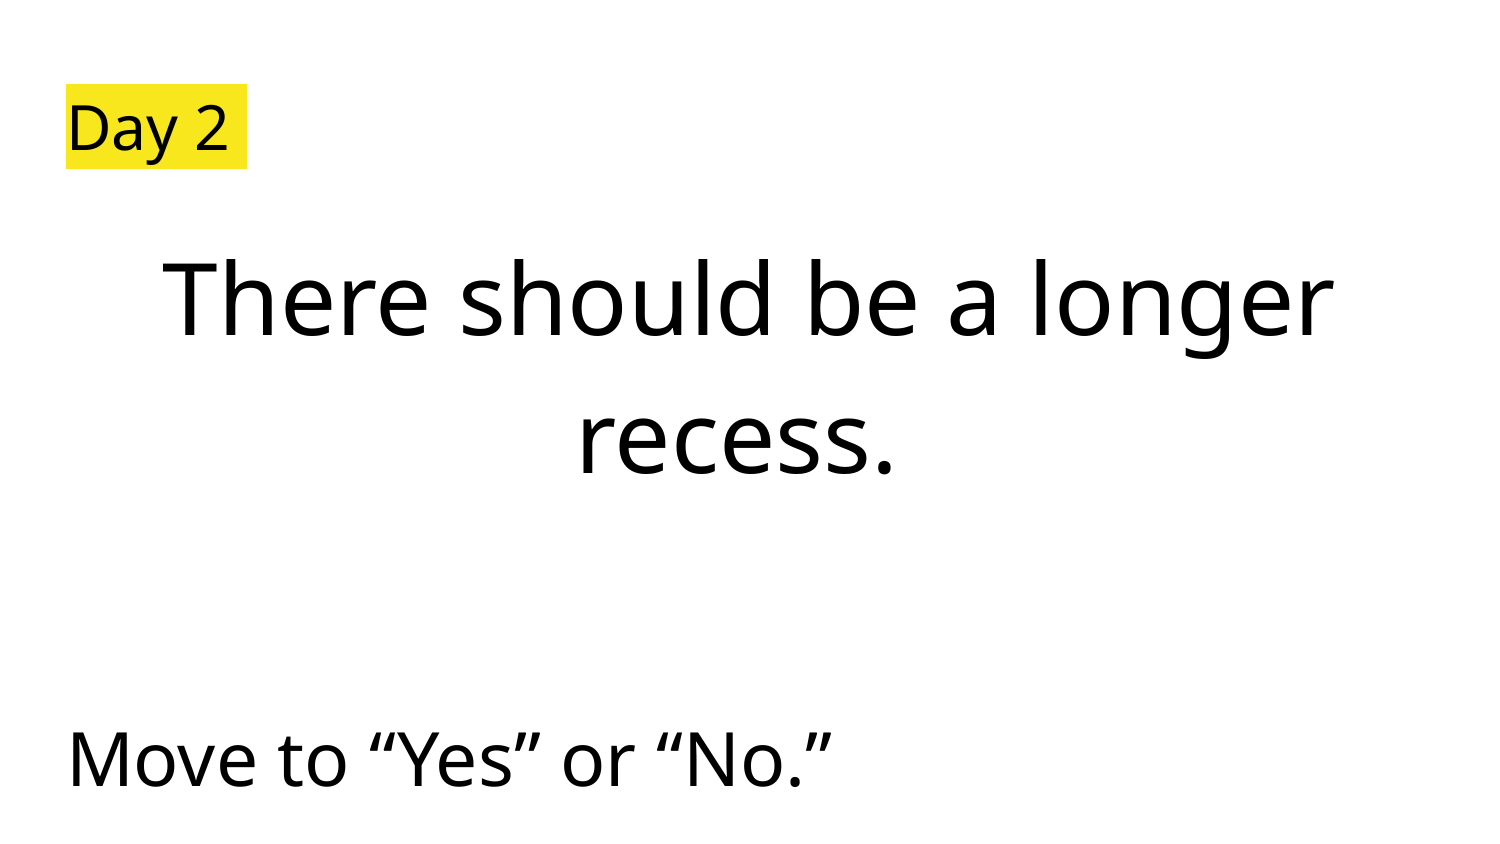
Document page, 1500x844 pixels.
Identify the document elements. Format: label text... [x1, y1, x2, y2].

title Day 2 [51, 72, 1449, 167]
list There should be a longer recess. Move to “Yes” or “No.” [51, 202, 1449, 750]
